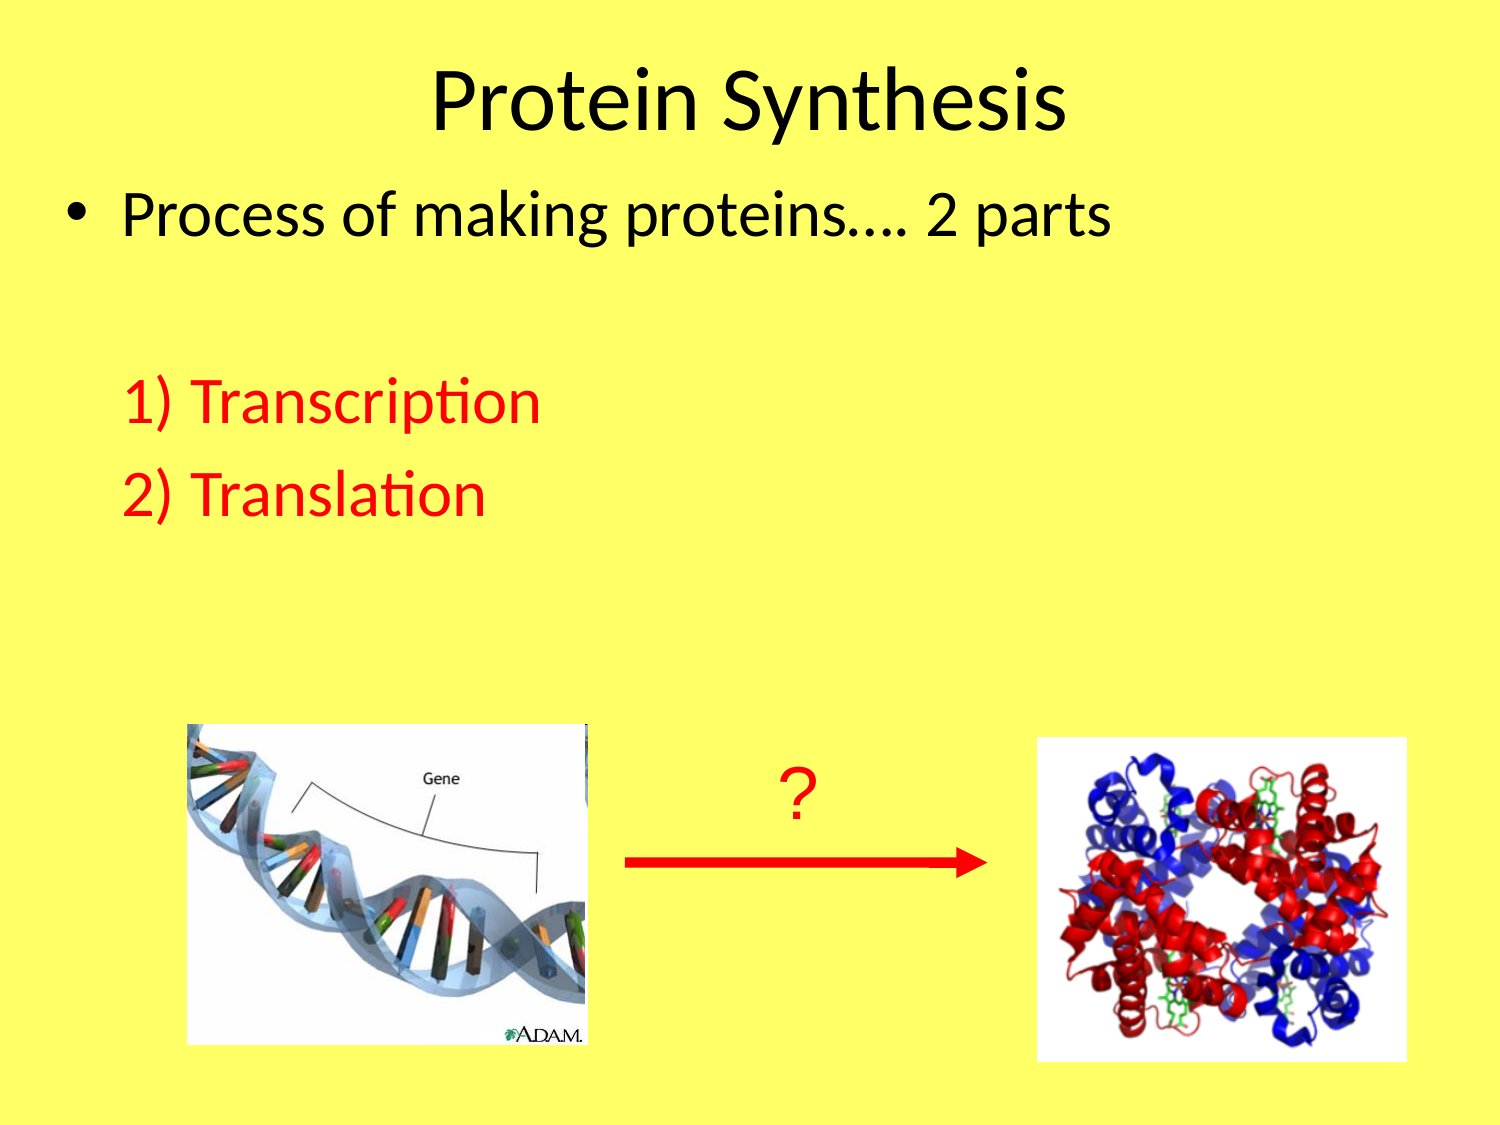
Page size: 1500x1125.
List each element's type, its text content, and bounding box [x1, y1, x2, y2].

title Protein Synthesis [74, 0, 1426, 188]
text_box [624, 856, 988, 869]
picture [187, 724, 588, 1046]
text_box ? [762, 737, 835, 843]
list Process of making proteins…. 2 parts 1) Transcription 2) Translation [49, 162, 1401, 906]
picture [1037, 737, 1407, 1063]
